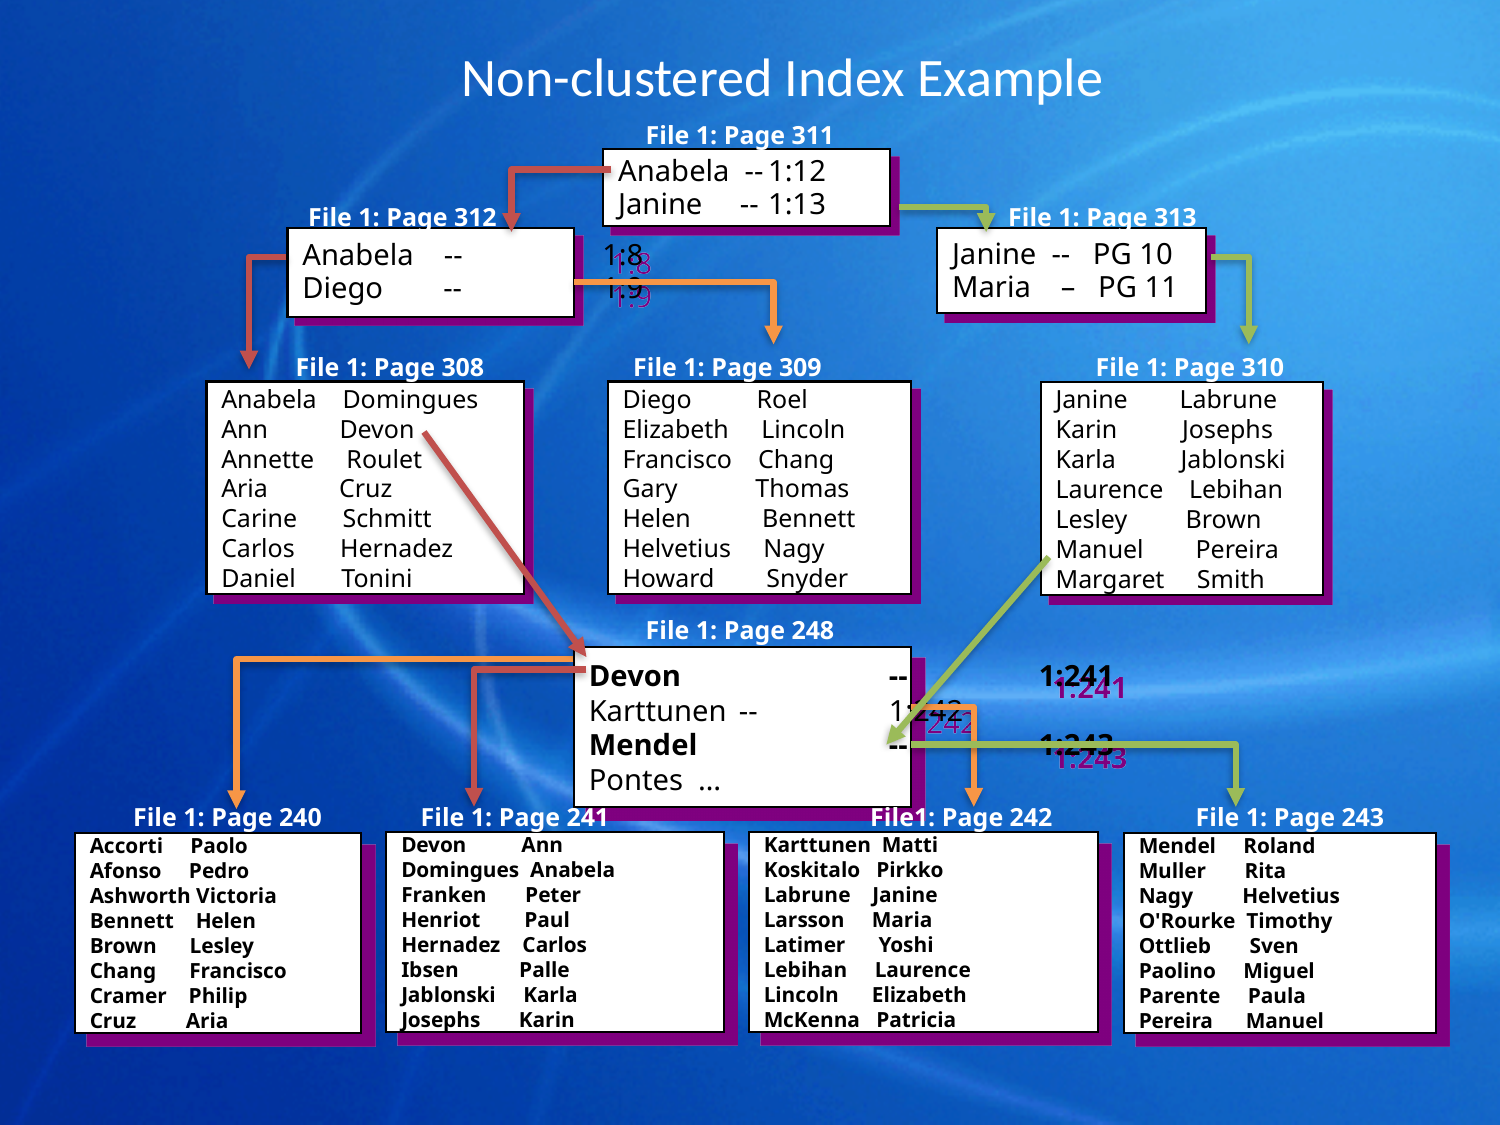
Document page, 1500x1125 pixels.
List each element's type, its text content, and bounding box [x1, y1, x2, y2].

title Non-clustered Index Example [125, 24, 1442, 131]
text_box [74, 112, 1437, 1034]
picture [0, 0, 1500, 1125]
